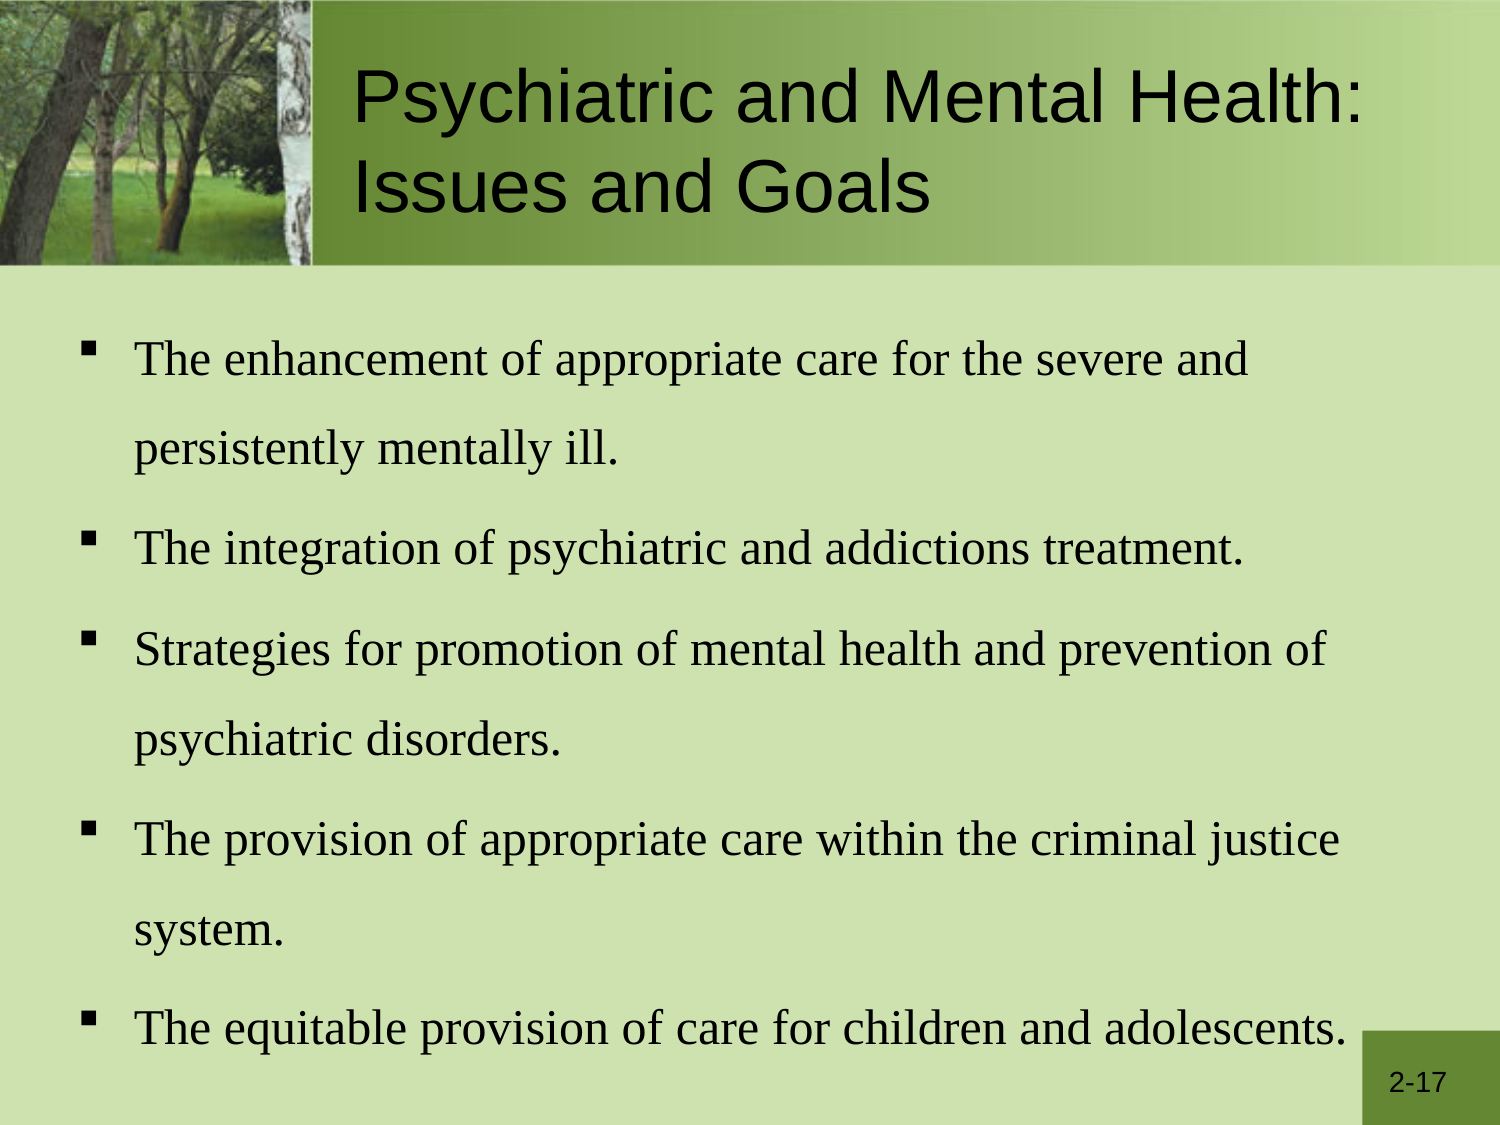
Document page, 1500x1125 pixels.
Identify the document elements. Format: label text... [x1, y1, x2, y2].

slide_number 2-17 [1149, 1031, 1463, 1107]
picture [0, 0, 1500, 1125]
title Psychiatric and Mental Health: Issues and Goals [337, 24, 1438, 250]
list The enhancement of appropriate care for the severe and persistently mentally ill. The integration of psychiatric and addictions treatment. Strategies for promotion of mental health and prevention of psychiatric disorders. The provision of appropriate care within the criminal justice system. The equitable provision of care for children and adolescents. [62, 287, 1375, 1000]
